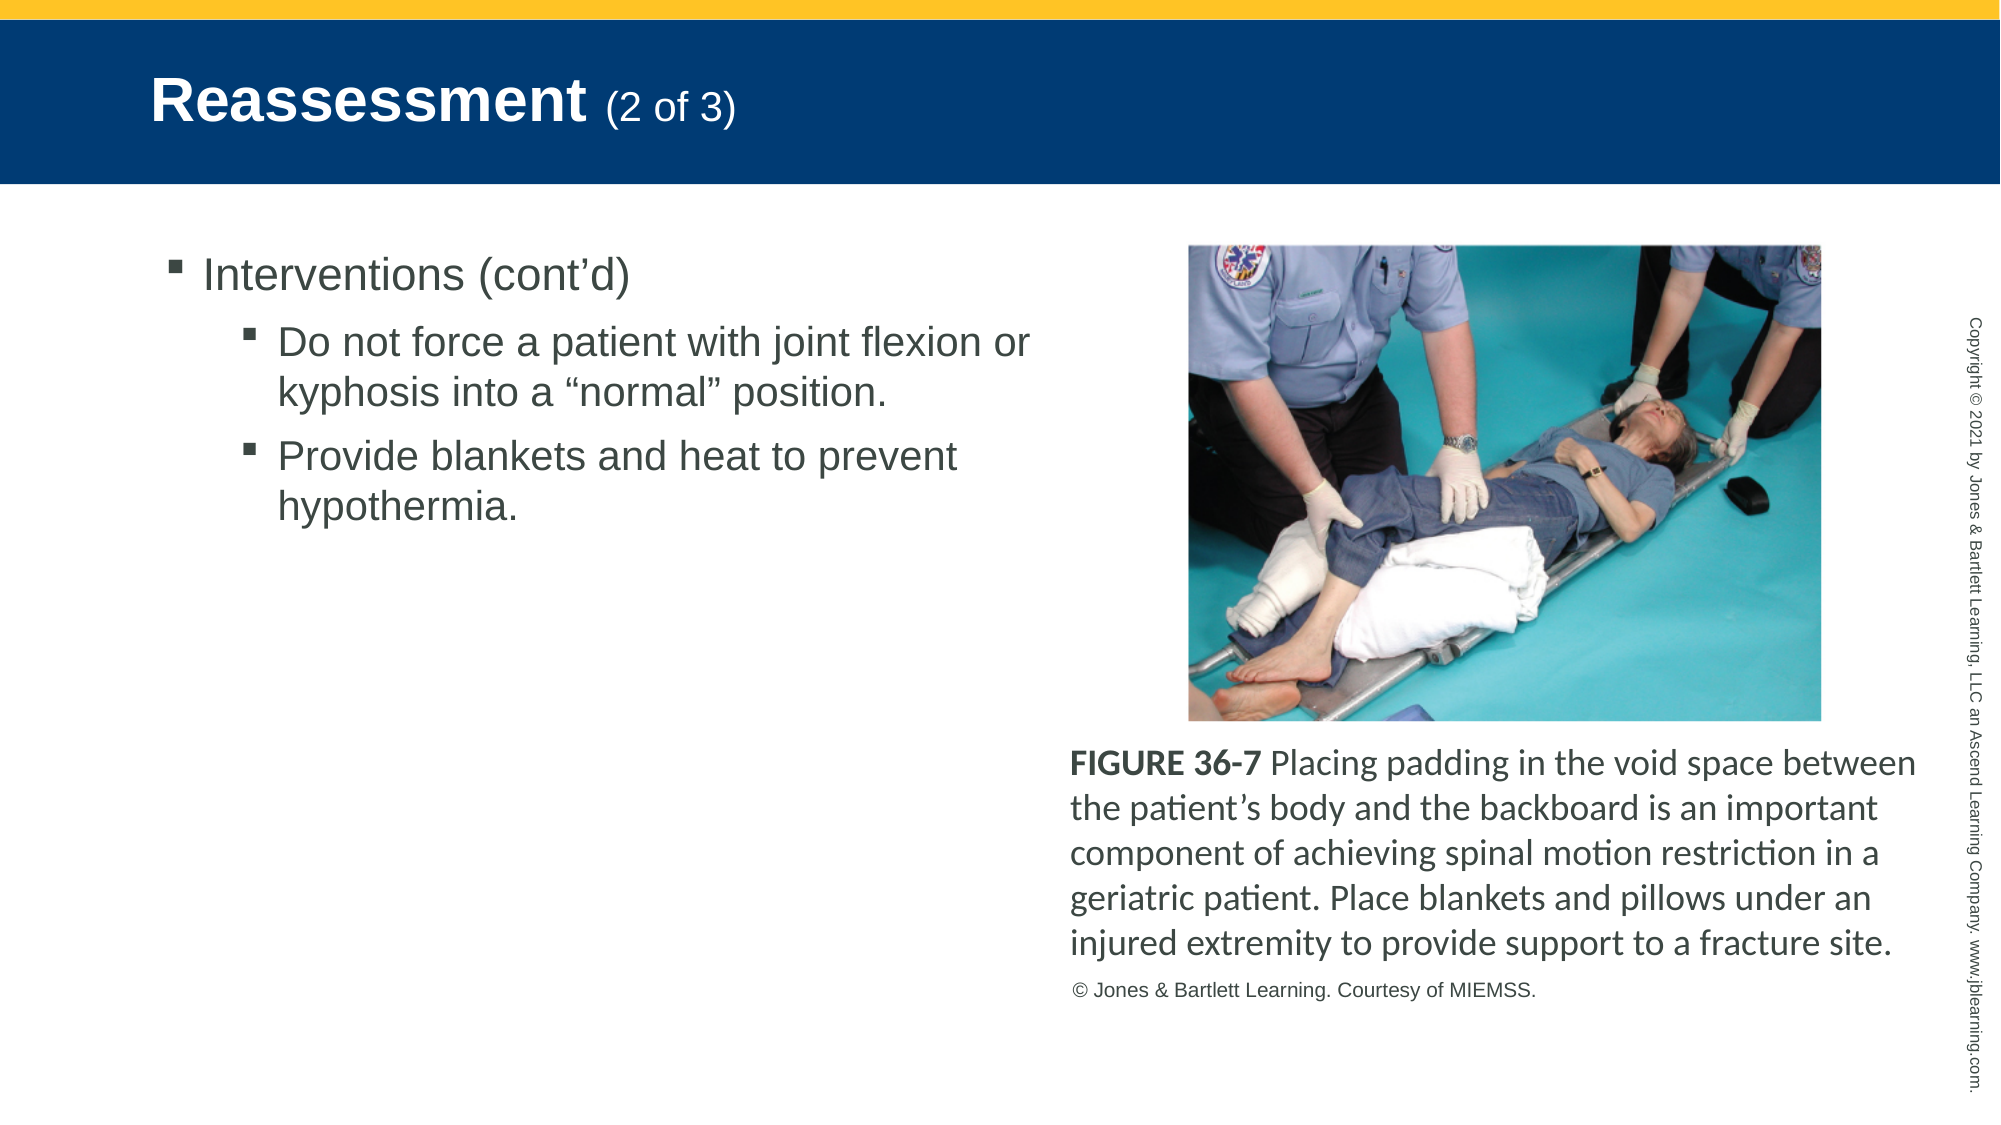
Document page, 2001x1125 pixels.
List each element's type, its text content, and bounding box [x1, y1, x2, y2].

title Reassessment (2 of 3) [0, 19, 2000, 185]
picture [1186, 241, 1828, 728]
list Interventions (cont’d) Do not force a patient with joint flexion or kyphosis into a “normal” position. Provide blankets and heat to prevent hypothermia. [150, 237, 1084, 1025]
text_box © Jones & Bartlett Learning. Courtesy of MIEMSS. [1057, 969, 1552, 1009]
text_box FIGURE 36-7 Placing padding in the void space between the patient’s body and the backboard is an important component of achieving spinal motion restriction in a geriatric patient. Place blankets and pillows under an injured extremity to provide support to a fracture site. [1055, 730, 1953, 971]
